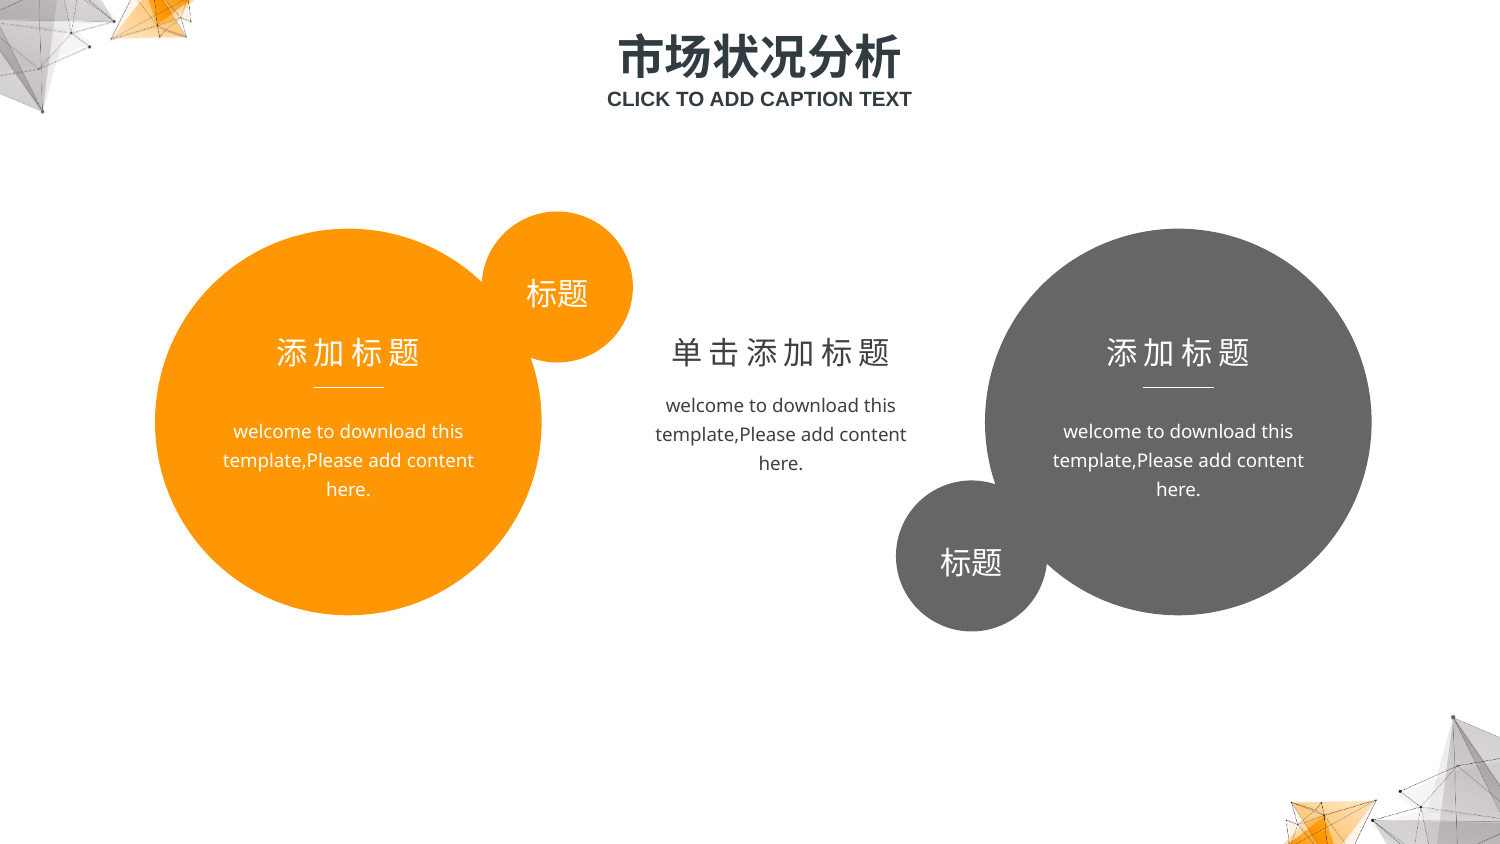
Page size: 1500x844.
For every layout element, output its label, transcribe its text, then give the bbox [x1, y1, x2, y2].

text_box 市场状况分析 [596, 26, 924, 84]
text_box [155, 211, 1372, 632]
picture [0, 0, 194, 118]
text_box CLICK TO ADD CAPTION TEXT [596, 85, 924, 111]
picture [1283, 710, 1500, 844]
